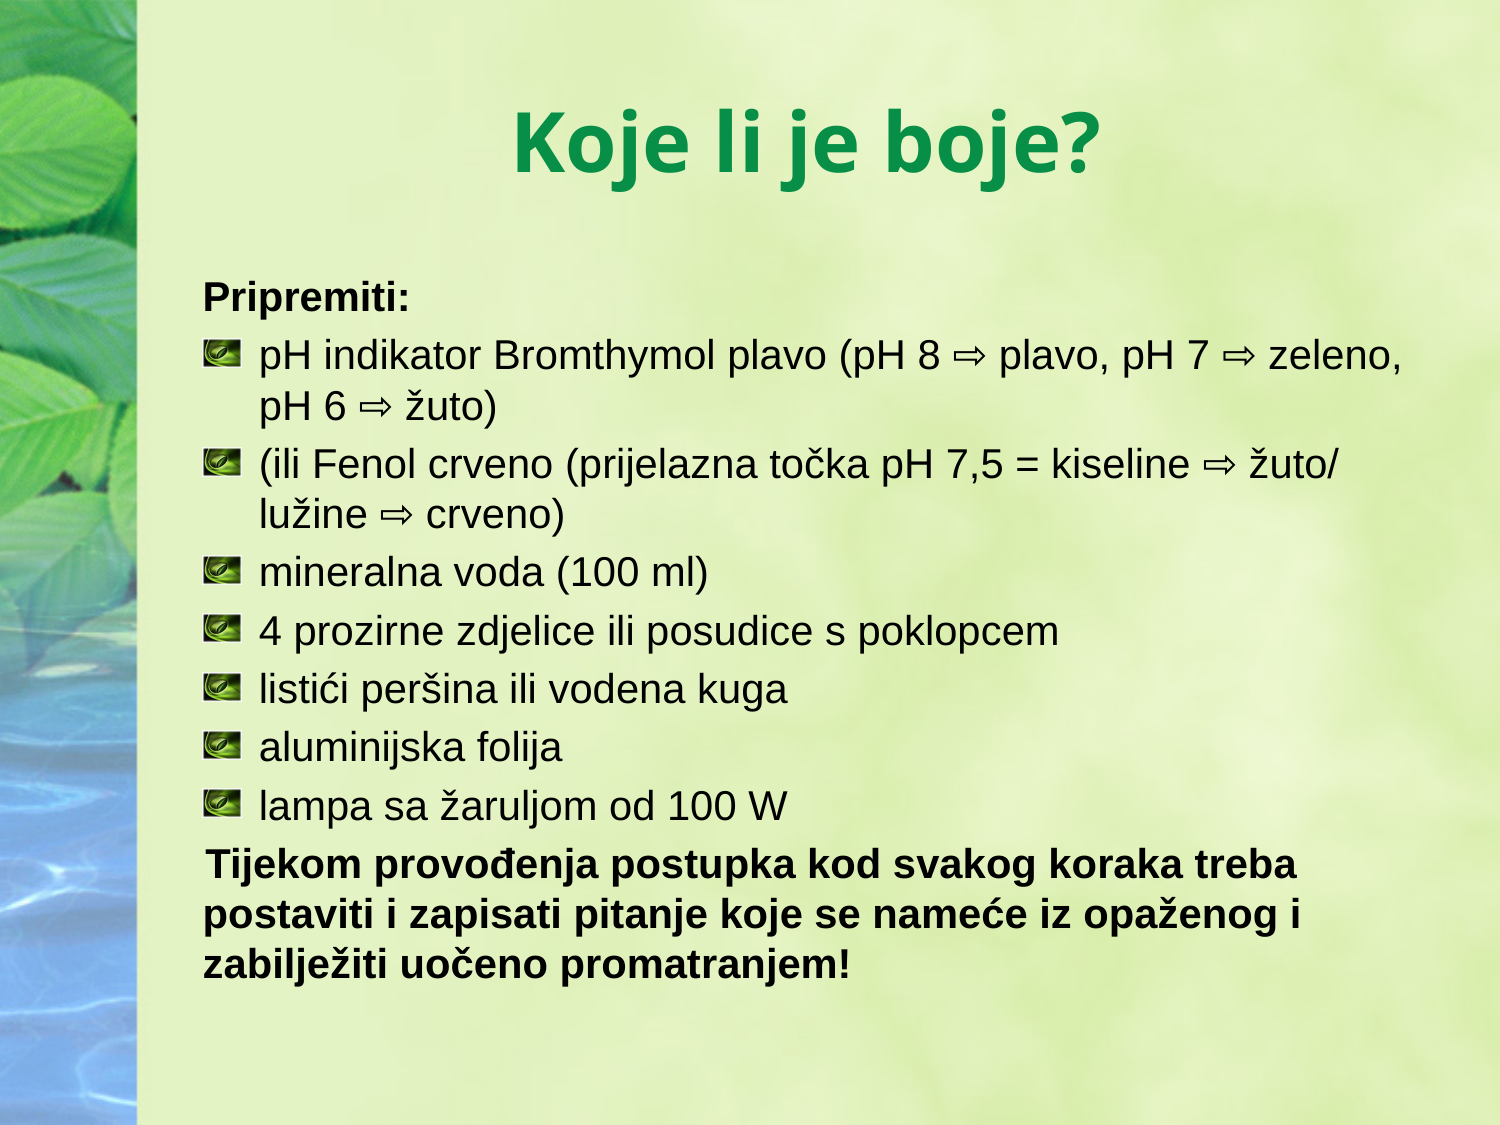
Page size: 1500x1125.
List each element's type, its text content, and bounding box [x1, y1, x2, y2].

list Pripremiti: pH indikator Bromthymol plavo (pH 8 ⇨ plavo, pH 7 ⇨ zeleno, pH 6 ⇨ žuto) (ili Fenol crveno (prijelazna točka pH 7,5 = kiseline ⇨ žuto/ lužine ⇨ crveno) mineralna voda (100 ml) 4 prozirne zdjelice ili posudice s poklopcem listići peršina ili vodena kuga aluminijska folija lampa sa žaruljom od 100 W Tijekom provođenja postupka kod svakog koraka treba postaviti i zapisati pitanje koje se nameće iz opaženog i zabilježiti uočeno promatranjem! [187, 262, 1426, 1006]
picture [0, 0, 1500, 1125]
title Koje li je boje? [187, 44, 1426, 233]
